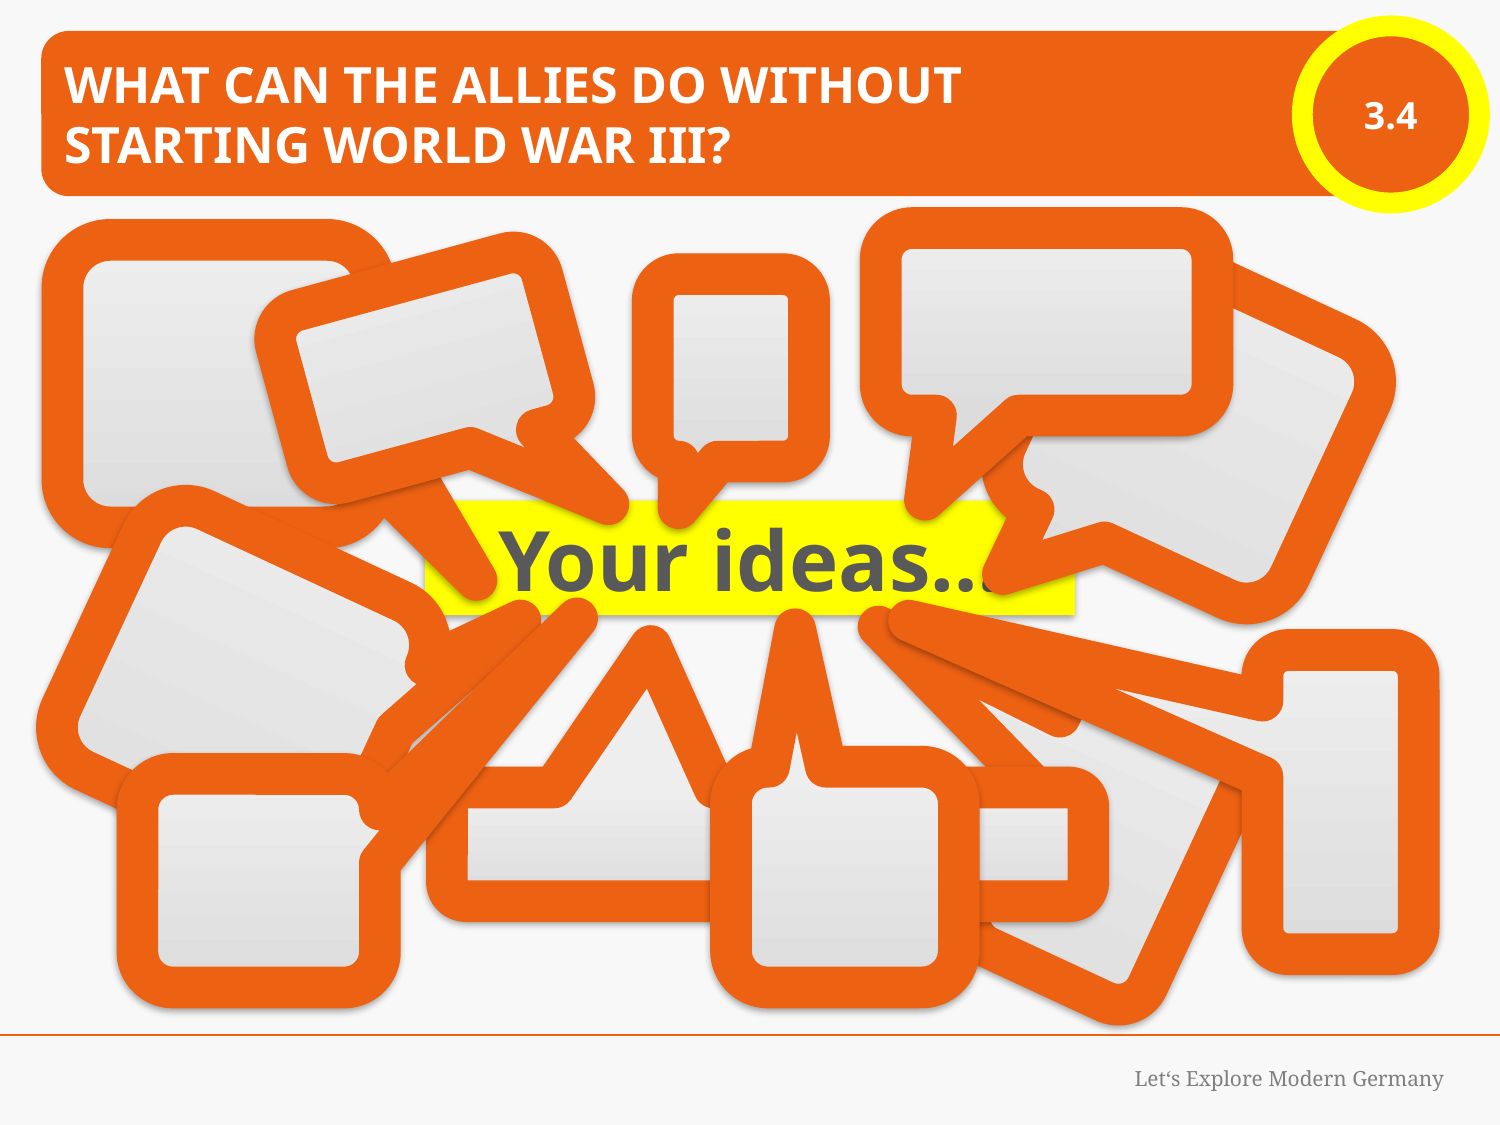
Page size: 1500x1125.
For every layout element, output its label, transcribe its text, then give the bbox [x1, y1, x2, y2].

text_box 3.4 [1300, 23, 1482, 206]
text_box [274, 251, 609, 505]
text_box [879, 227, 1214, 501]
text_box [61, 239, 478, 581]
text_box [1001, 276, 1376, 605]
text_box [136, 617, 578, 989]
text_box Your ideas… [424, 500, 1076, 616]
text_box What can the Allies do without starting World War III? [41, 30, 1355, 197]
text_box [908, 619, 1420, 955]
text_box [446, 645, 730, 902]
text_box [877, 625, 1245, 1006]
text_box [652, 273, 810, 509]
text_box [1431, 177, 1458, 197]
text_box Let‘s Explore Modern Germany [1116, 1058, 1459, 1099]
text_box [959, 786, 1090, 902]
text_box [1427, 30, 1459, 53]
text_box [56, 504, 522, 796]
text_box [730, 628, 960, 989]
